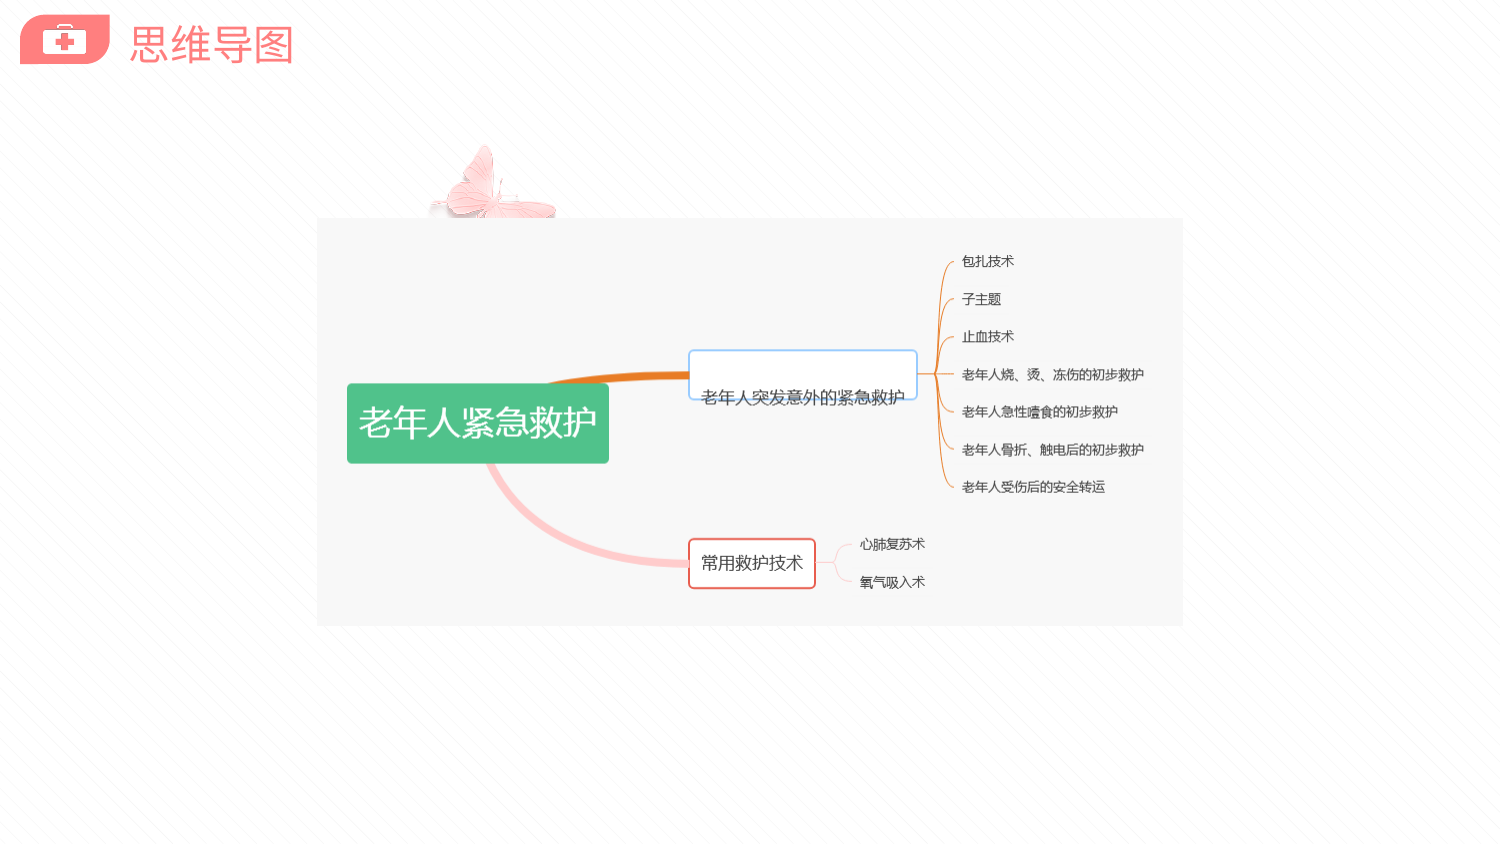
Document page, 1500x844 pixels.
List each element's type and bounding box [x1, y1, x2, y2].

text_box [19, 11, 863, 78]
picture [317, 132, 1183, 626]
